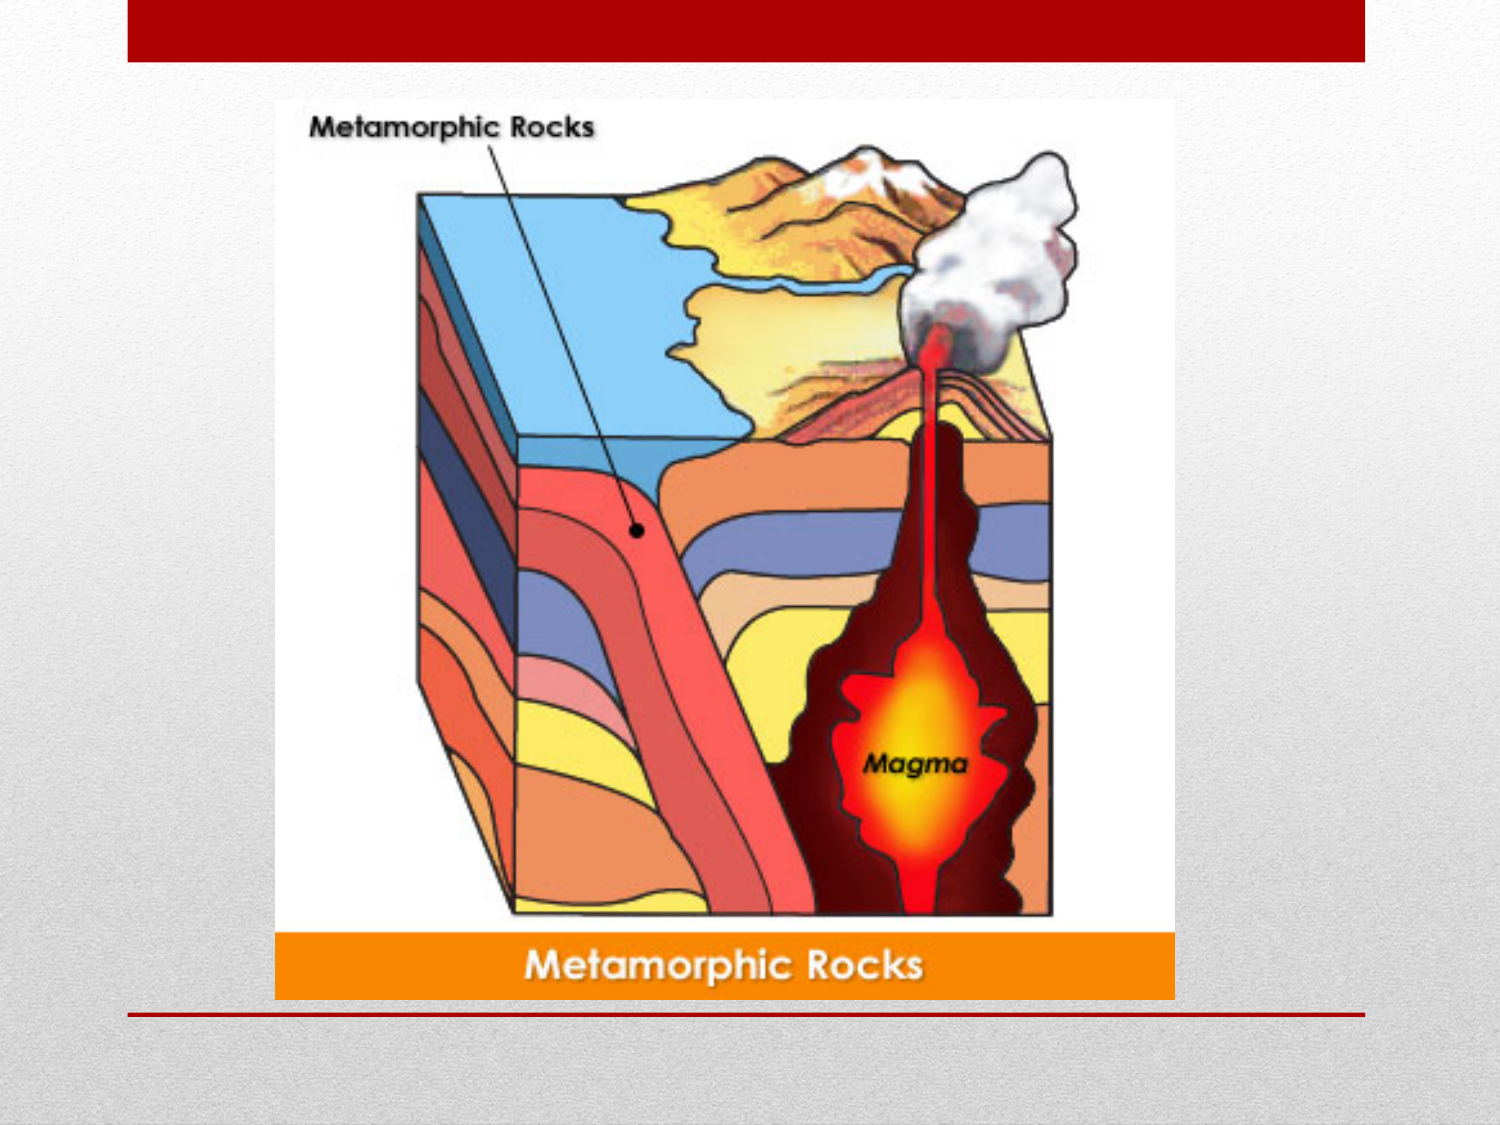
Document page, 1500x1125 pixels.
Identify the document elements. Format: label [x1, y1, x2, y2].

picture [274, 99, 1176, 1001]
